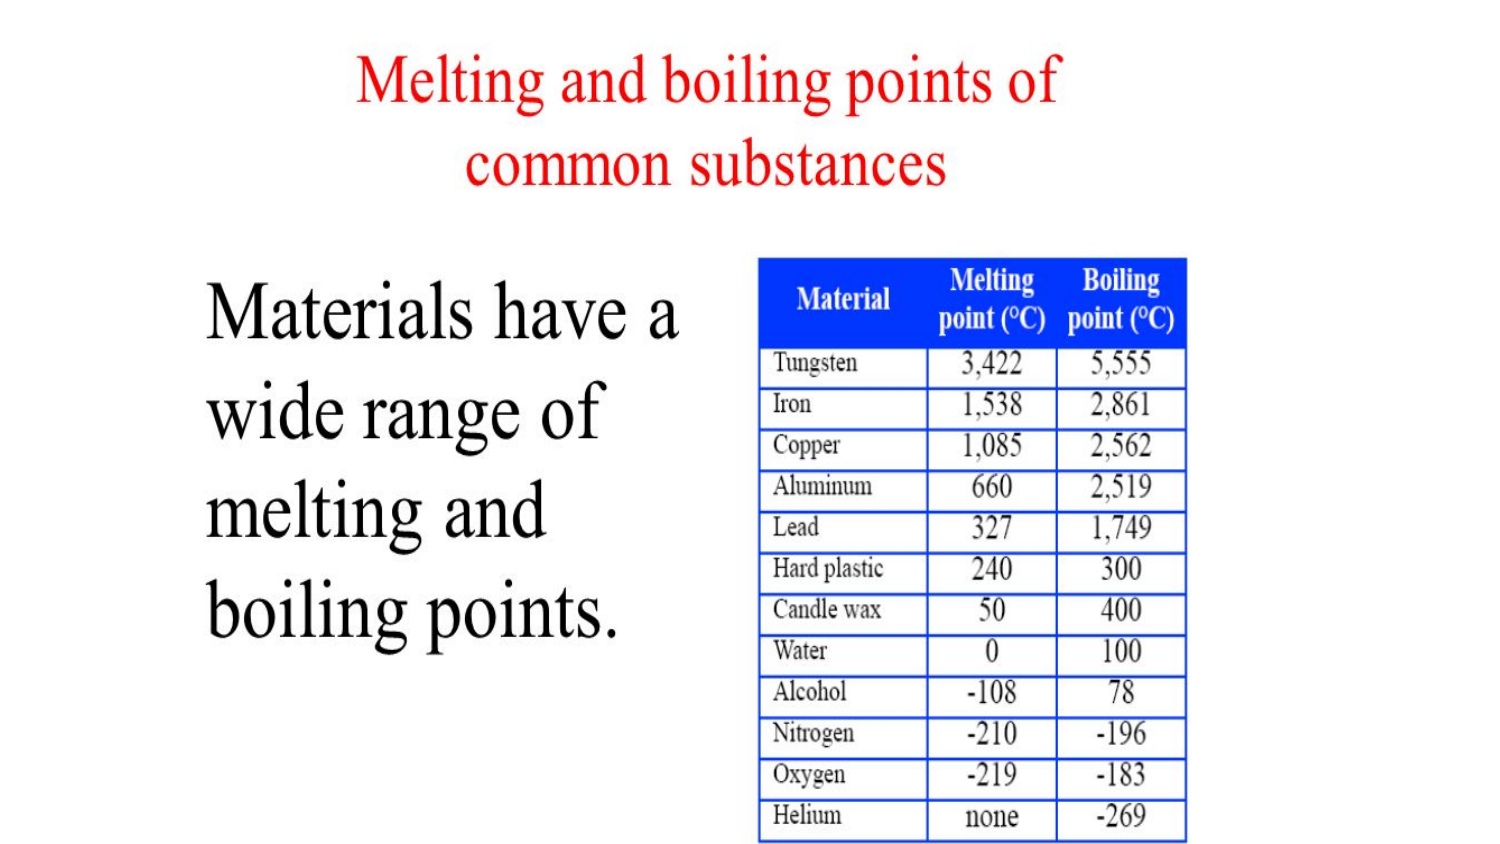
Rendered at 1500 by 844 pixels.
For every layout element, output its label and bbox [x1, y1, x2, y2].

picture [168, 2, 1244, 844]
